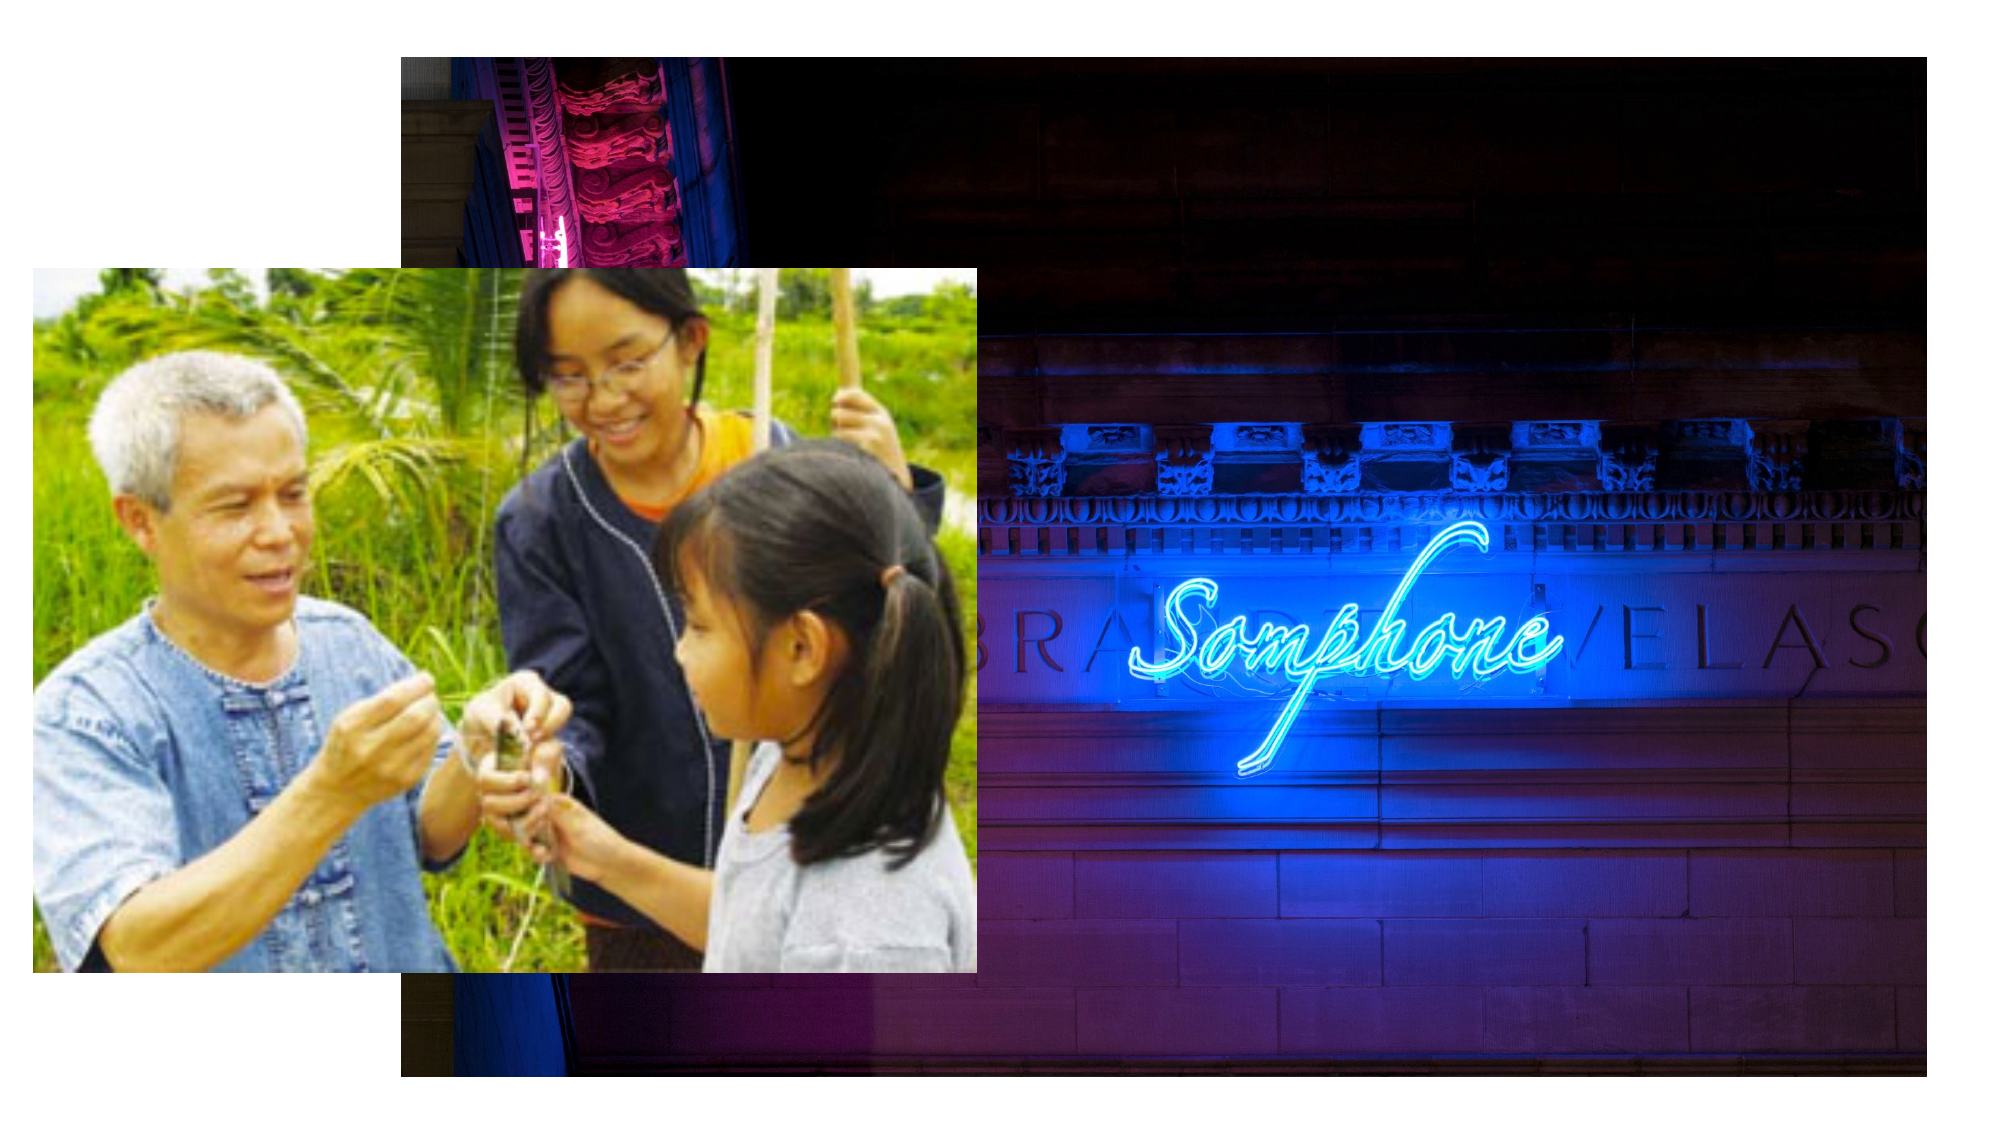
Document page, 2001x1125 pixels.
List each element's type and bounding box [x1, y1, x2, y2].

picture [33, 57, 1927, 1077]
